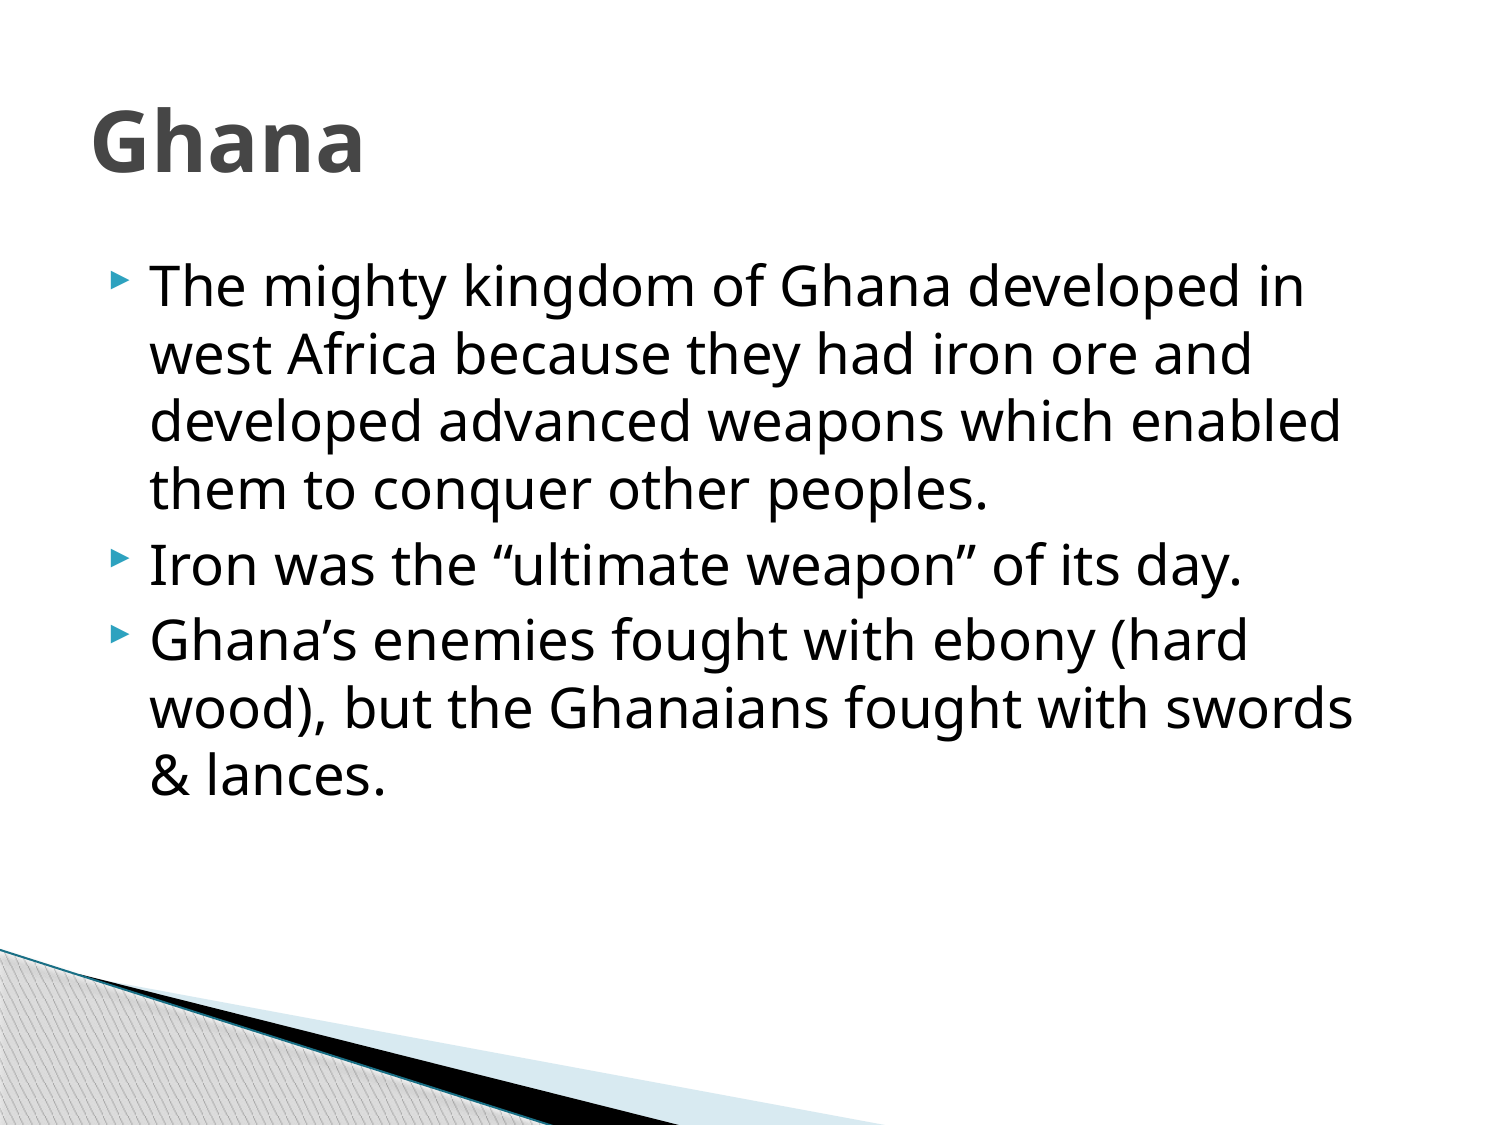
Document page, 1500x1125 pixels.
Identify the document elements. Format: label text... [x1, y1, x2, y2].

title Ghana [75, 45, 1425, 233]
list The mighty kingdom of Ghana developed in west Africa because they had iron ore and developed advanced weapons which enabled them to conquer other peoples. Iron was the “ultimate weapon” of its day. Ghana’s enemies fought with ebony (hard wood), but the Ghanaians fought with swords & lances. [75, 243, 1425, 986]
